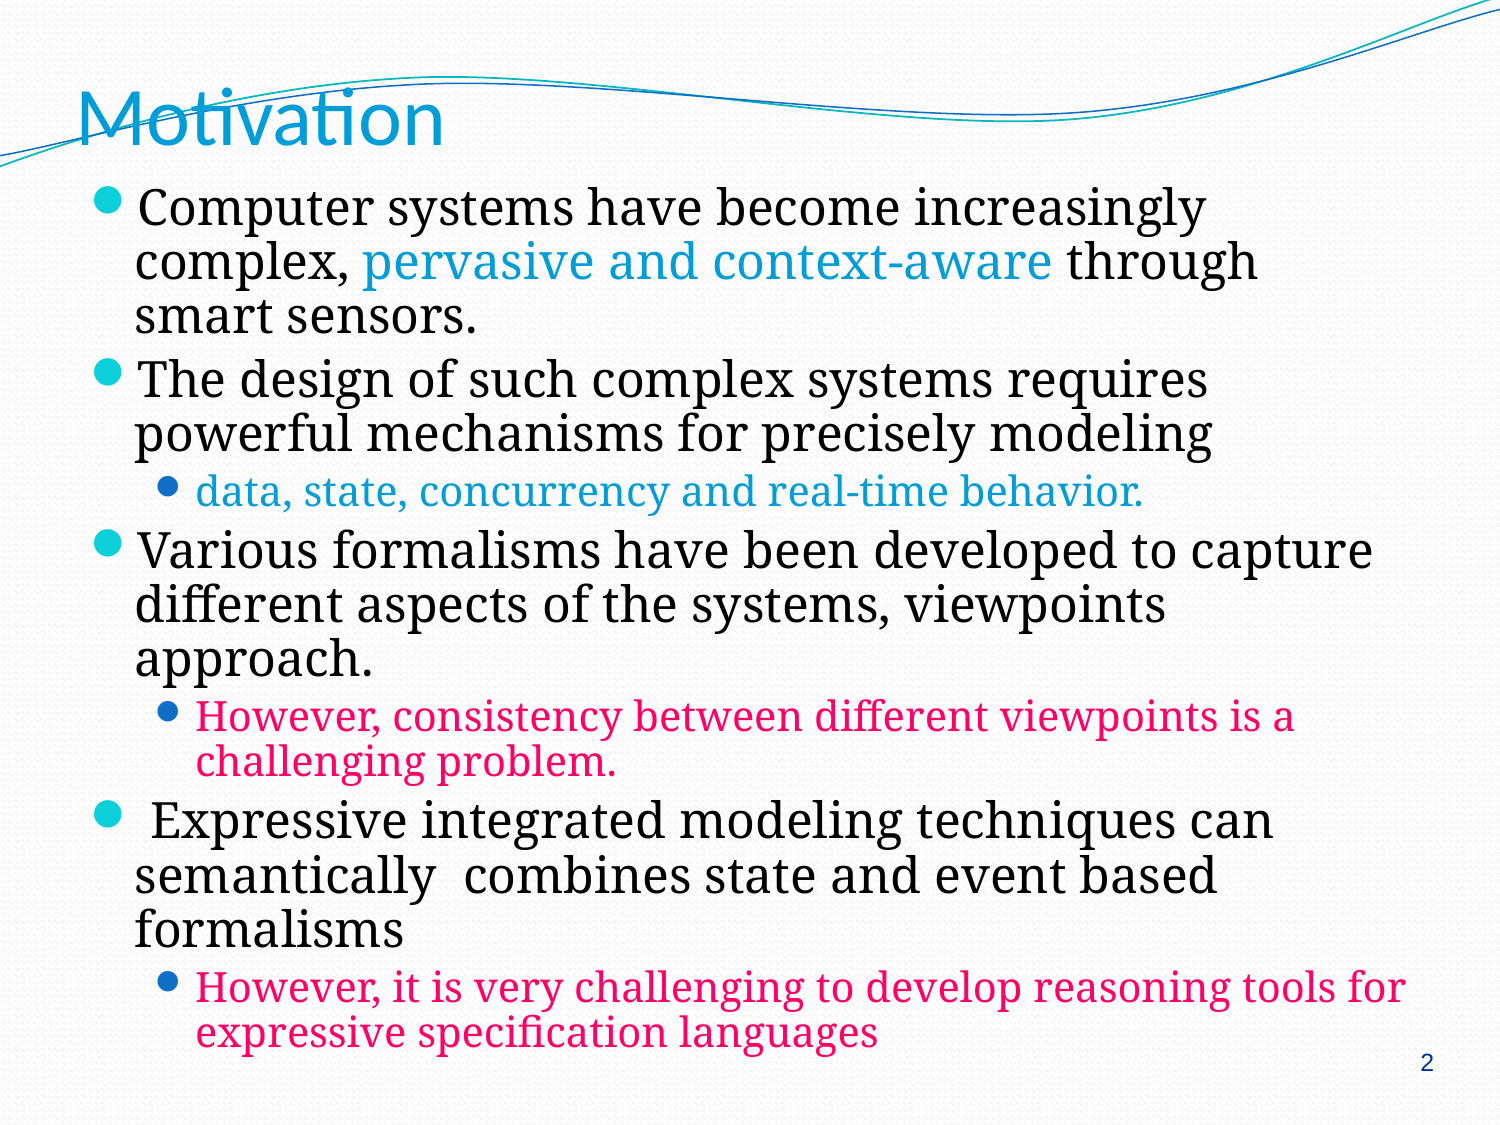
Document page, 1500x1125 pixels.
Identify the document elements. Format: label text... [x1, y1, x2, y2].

title Motivation [74, 49, 1426, 163]
text_box 2 [1137, 1039, 1450, 1088]
list Computer systems have become increasingly complex, pervasive and context-aware through smart sensors. The design of such complex systems requires powerful mechanisms for precisely modeling data, state, concurrency and real-time behavior. Various formalisms have been developed to capture different aspects of the systems, viewpoints approach. However, consistency between different viewpoints is a challenging problem. Expressive integrated modeling techniques can semantically combines state and event based formalisms However, it is very challenging to develop reasoning tools for expressive specification languages [74, 174, 1426, 1076]
